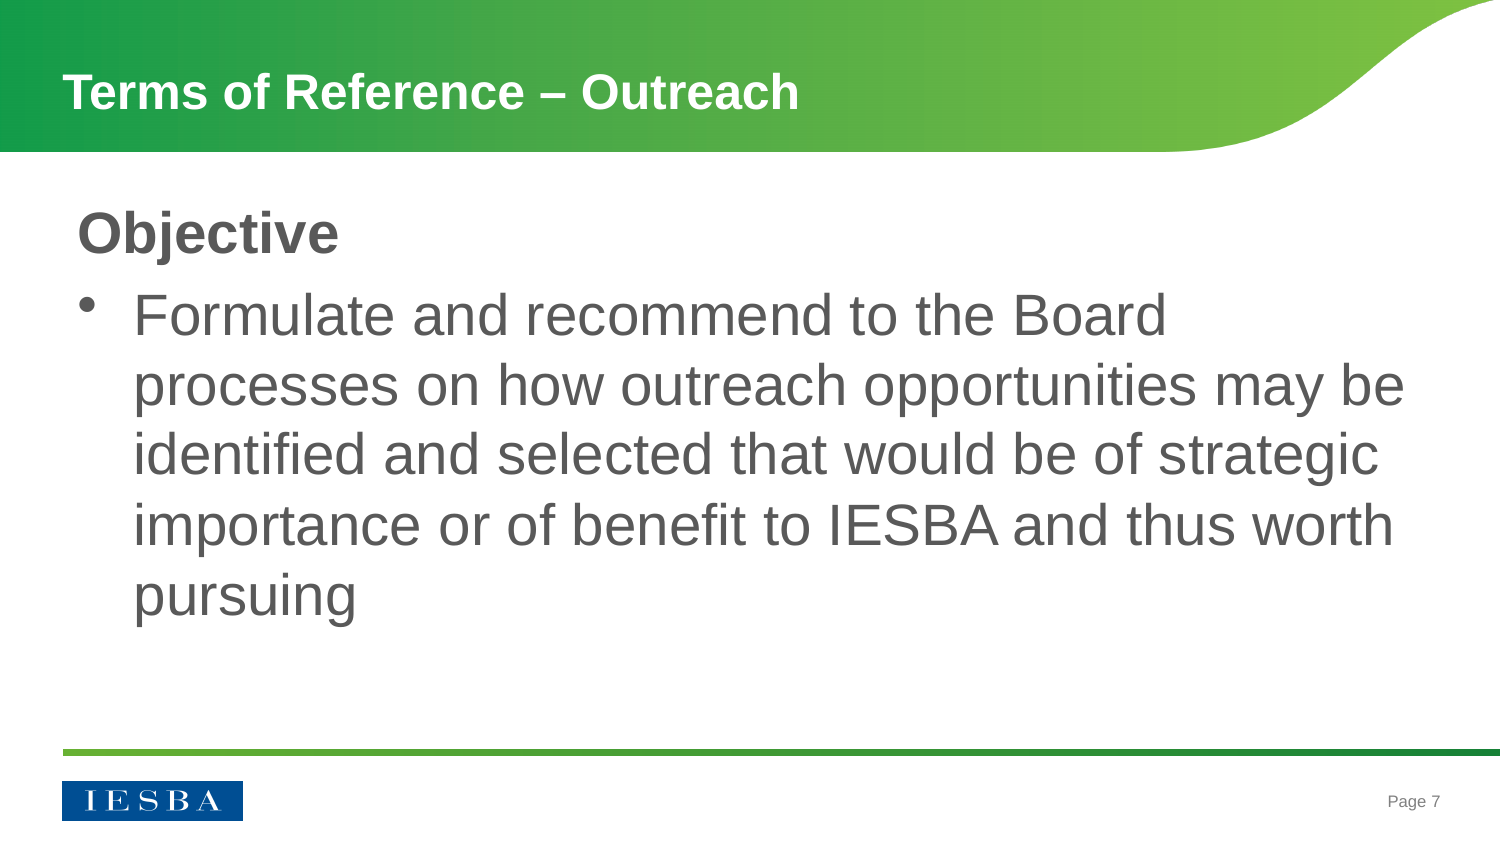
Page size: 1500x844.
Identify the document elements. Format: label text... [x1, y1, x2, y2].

picture [62, 781, 243, 821]
list Objective Formulate and recommend to the Board processes on how outreach opportunities may be identified and selected that would be of strategic importance or of benefit to IESBA and thus worth pursuing [62, 187, 1450, 694]
title Terms of Reference – Outreach [62, 56, 1300, 122]
picture [0, 0, 1497, 152]
